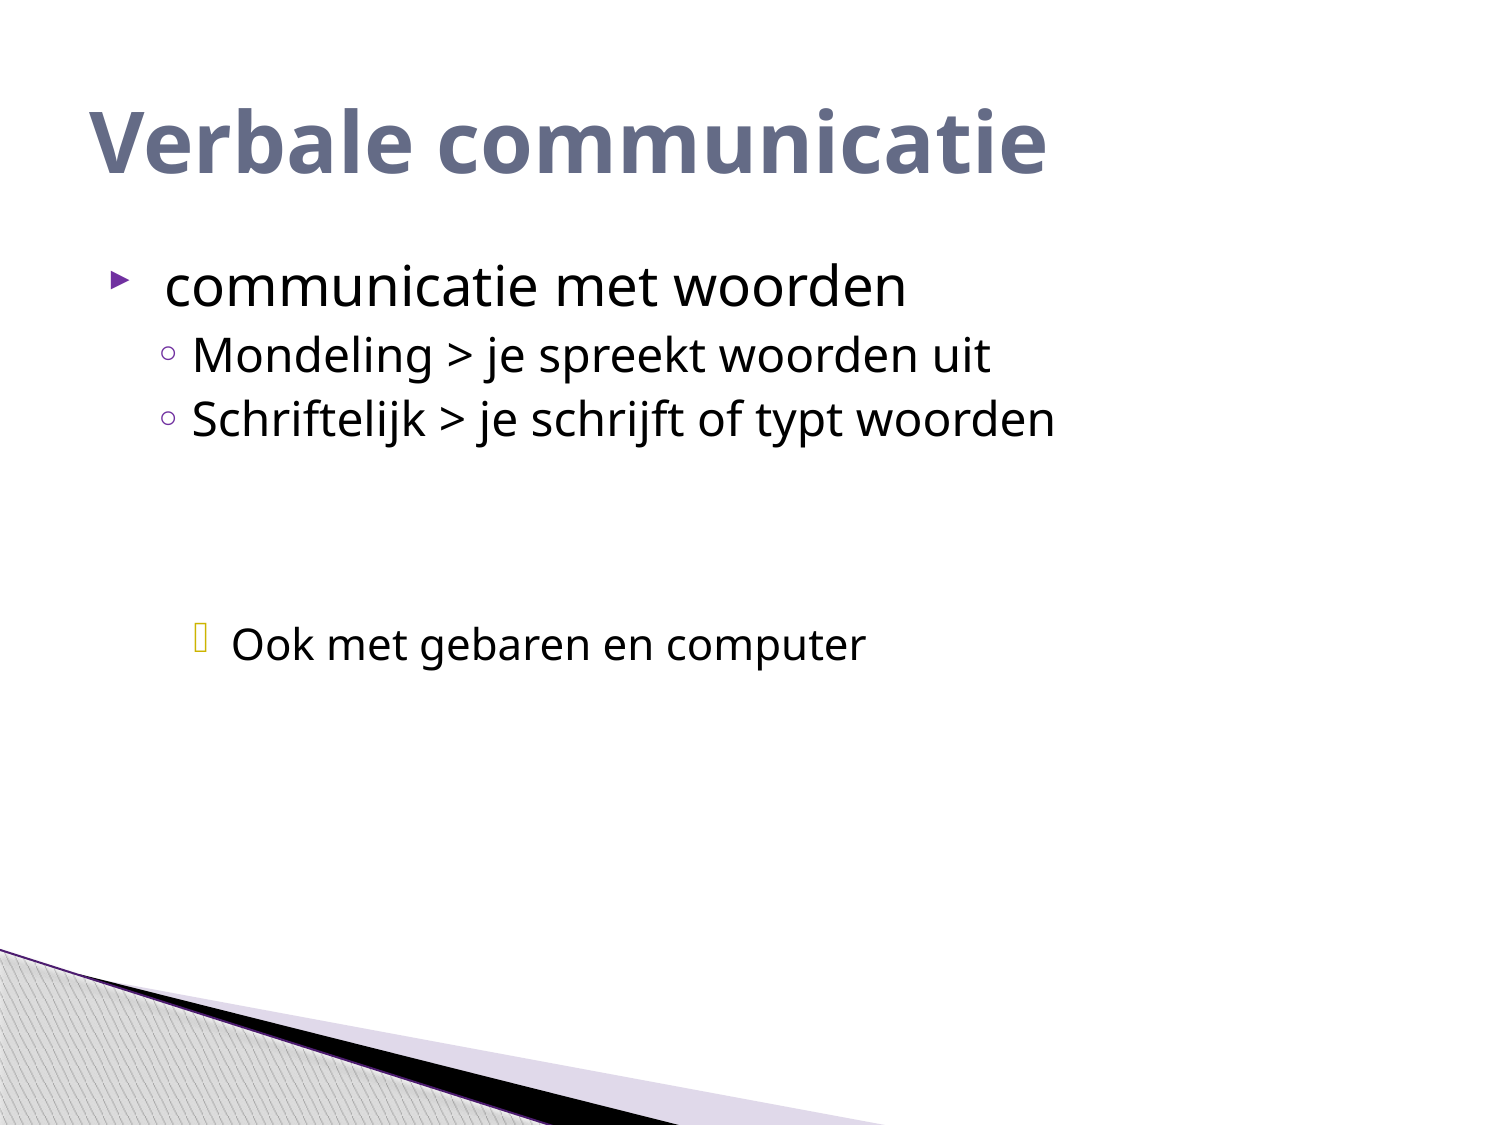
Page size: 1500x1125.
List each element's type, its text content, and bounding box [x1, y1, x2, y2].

title Verbale communicatie [75, 45, 1425, 233]
list communicatie met woorden Mondeling > je spreekt woorden uit Schriftelijk > je schrijft of typt woorden Ook met gebaren en computer [75, 243, 1425, 986]
